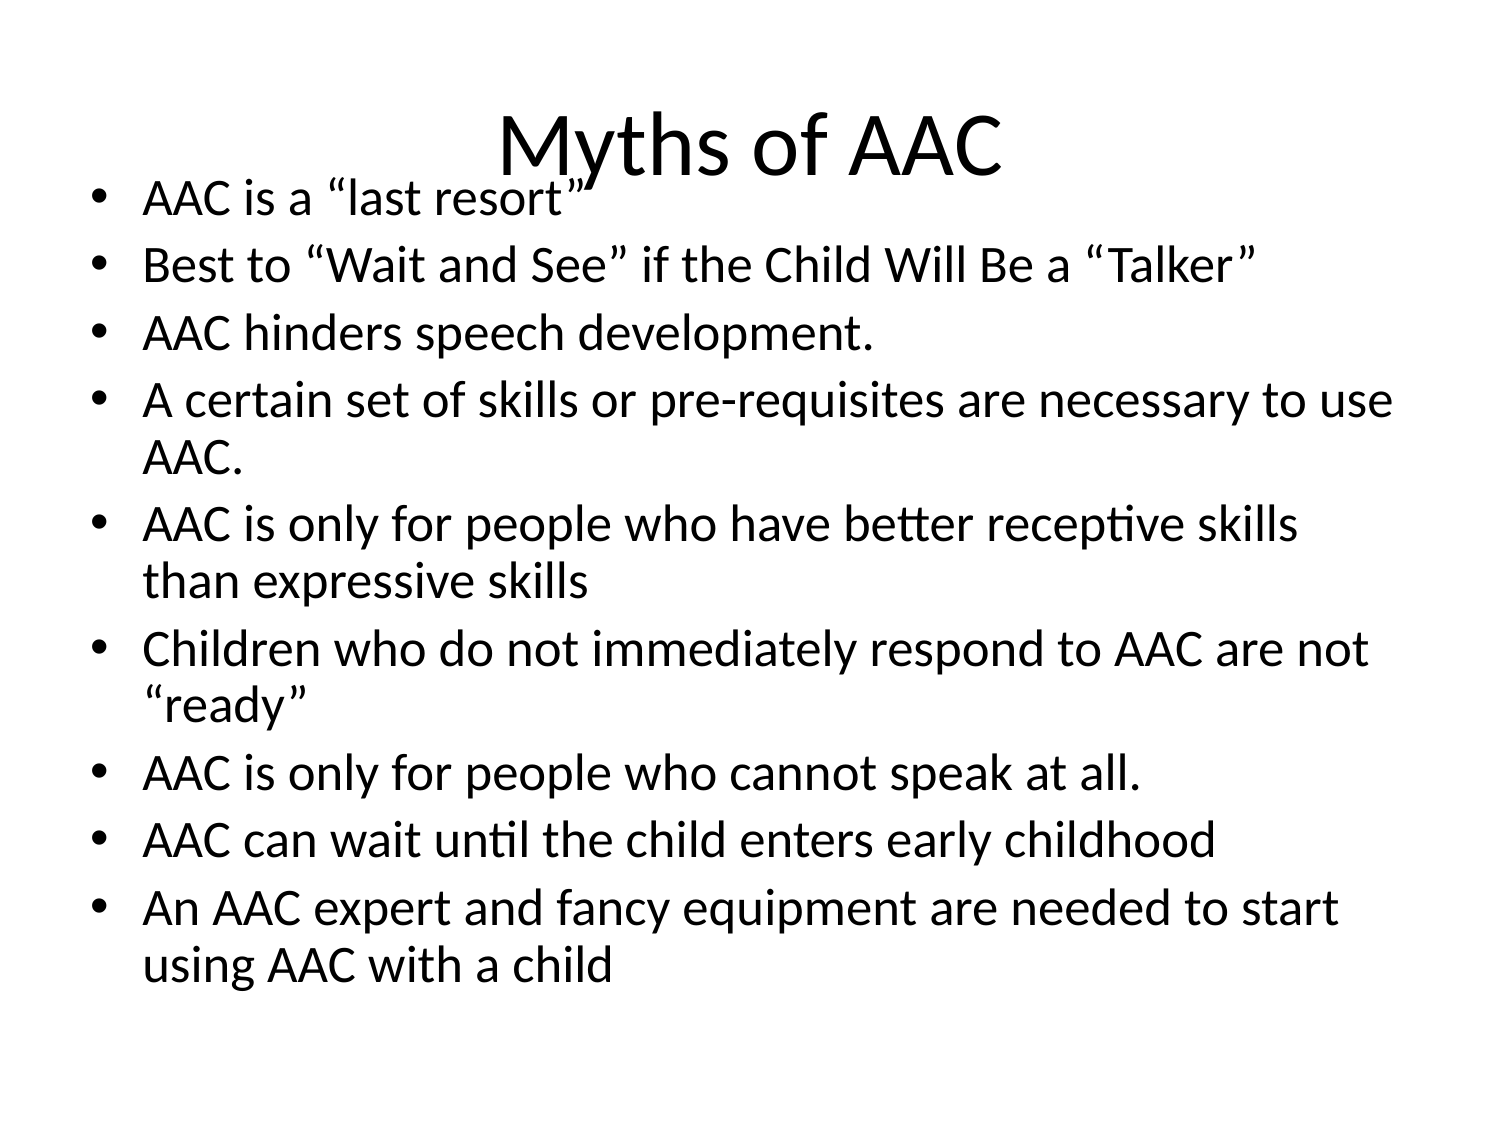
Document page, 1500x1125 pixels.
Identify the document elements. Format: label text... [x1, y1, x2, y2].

list AAC is a “last resort” Best to “Wait and See” if the Child Will Be a “Talker” AAC hinders speech development. A certain set of skills or pre-requisites are necessary to use AAC. AAC is only for people who have better receptive skills than expressive skills Children who do not immediately respond to AAC are not “ready” AAC is only for people who cannot speak at all. AAC can wait until the child enters early childhood An AAC expert and fancy equipment are needed to start using AAC with a child [75, 162, 1425, 1005]
title Myths of AAC [75, 45, 1425, 162]
